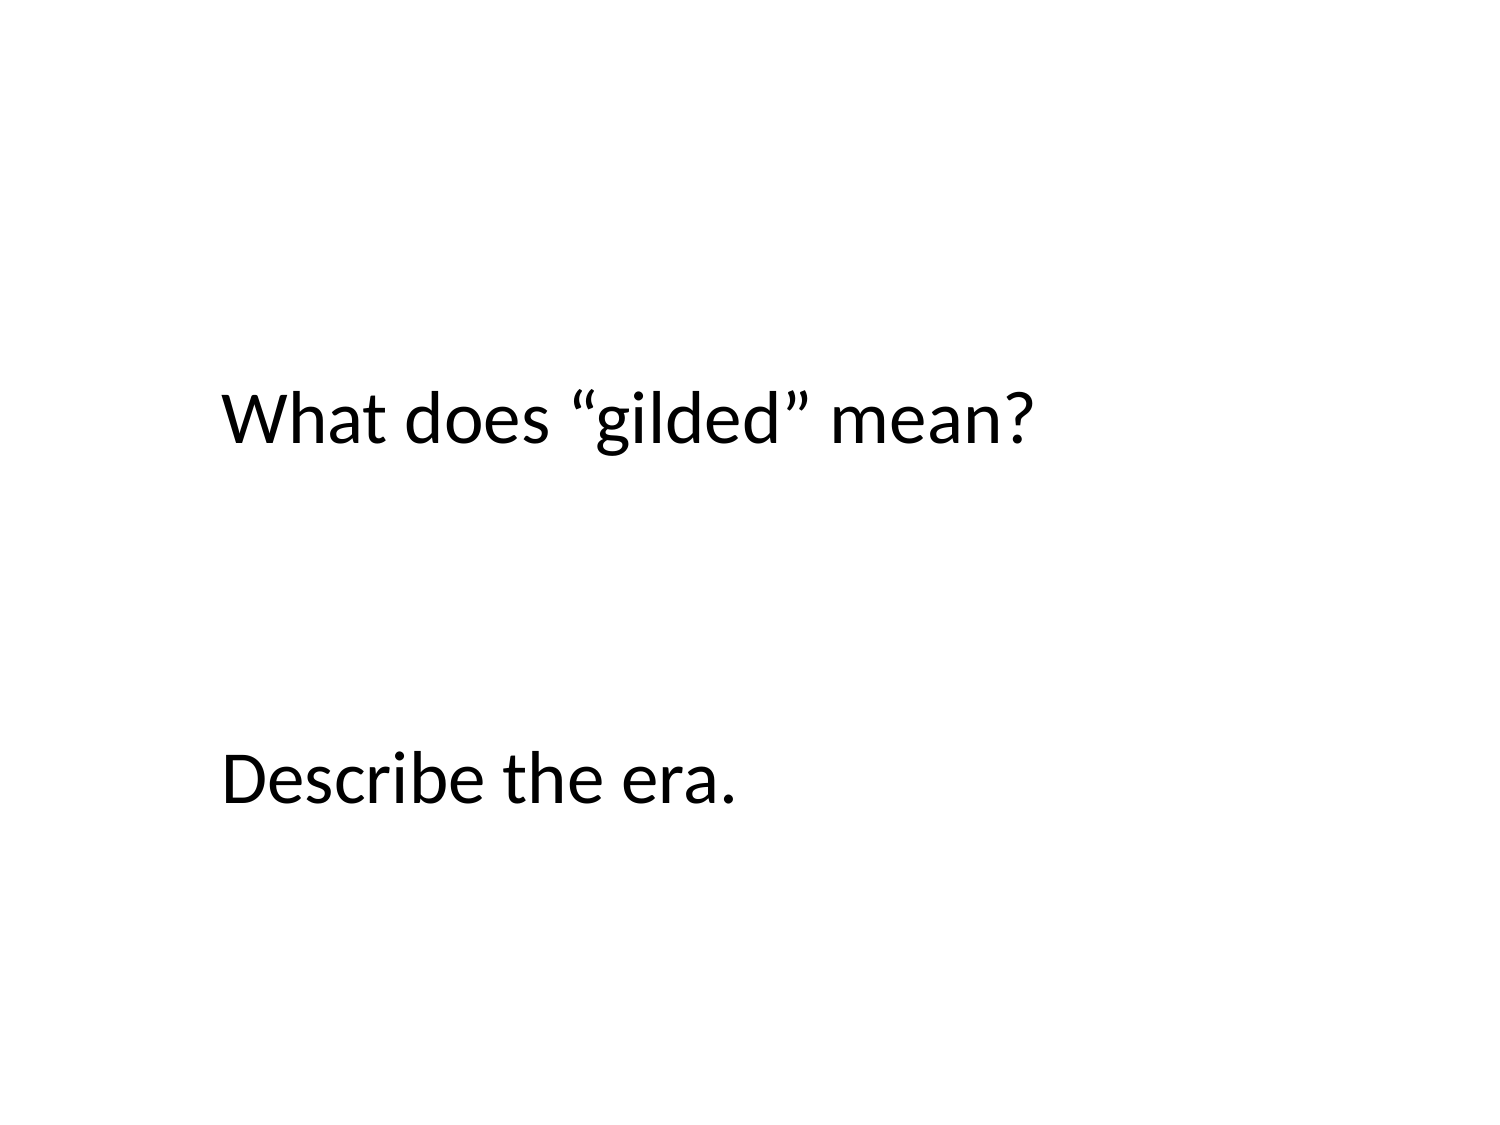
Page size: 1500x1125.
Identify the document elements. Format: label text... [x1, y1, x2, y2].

text_box What does “gilded” mean? Describe the era. [206, 361, 1053, 1006]
